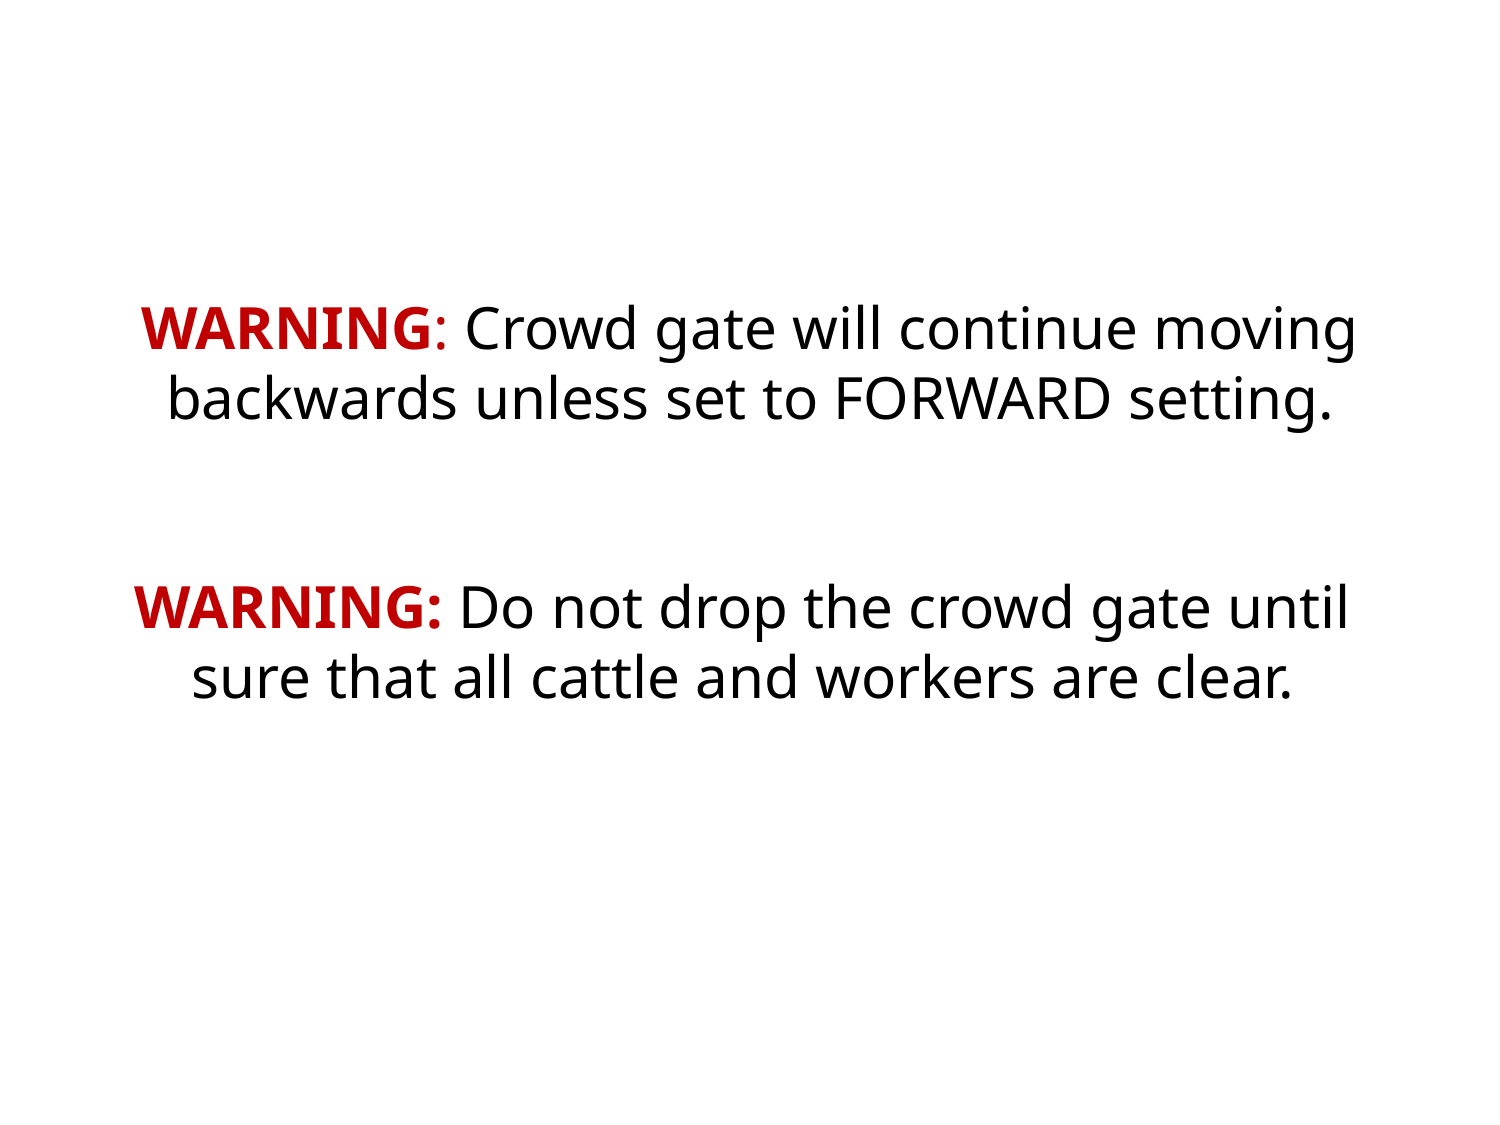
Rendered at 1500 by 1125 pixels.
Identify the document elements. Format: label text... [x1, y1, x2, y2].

text_box WARNING: Do not drop the crowd gate until sure that all cattle and workers are clear. [60, 562, 1425, 718]
text_box WARNING: Crowd gate will continue moving backwards unless set to FORWARD setting. [62, 284, 1438, 439]
